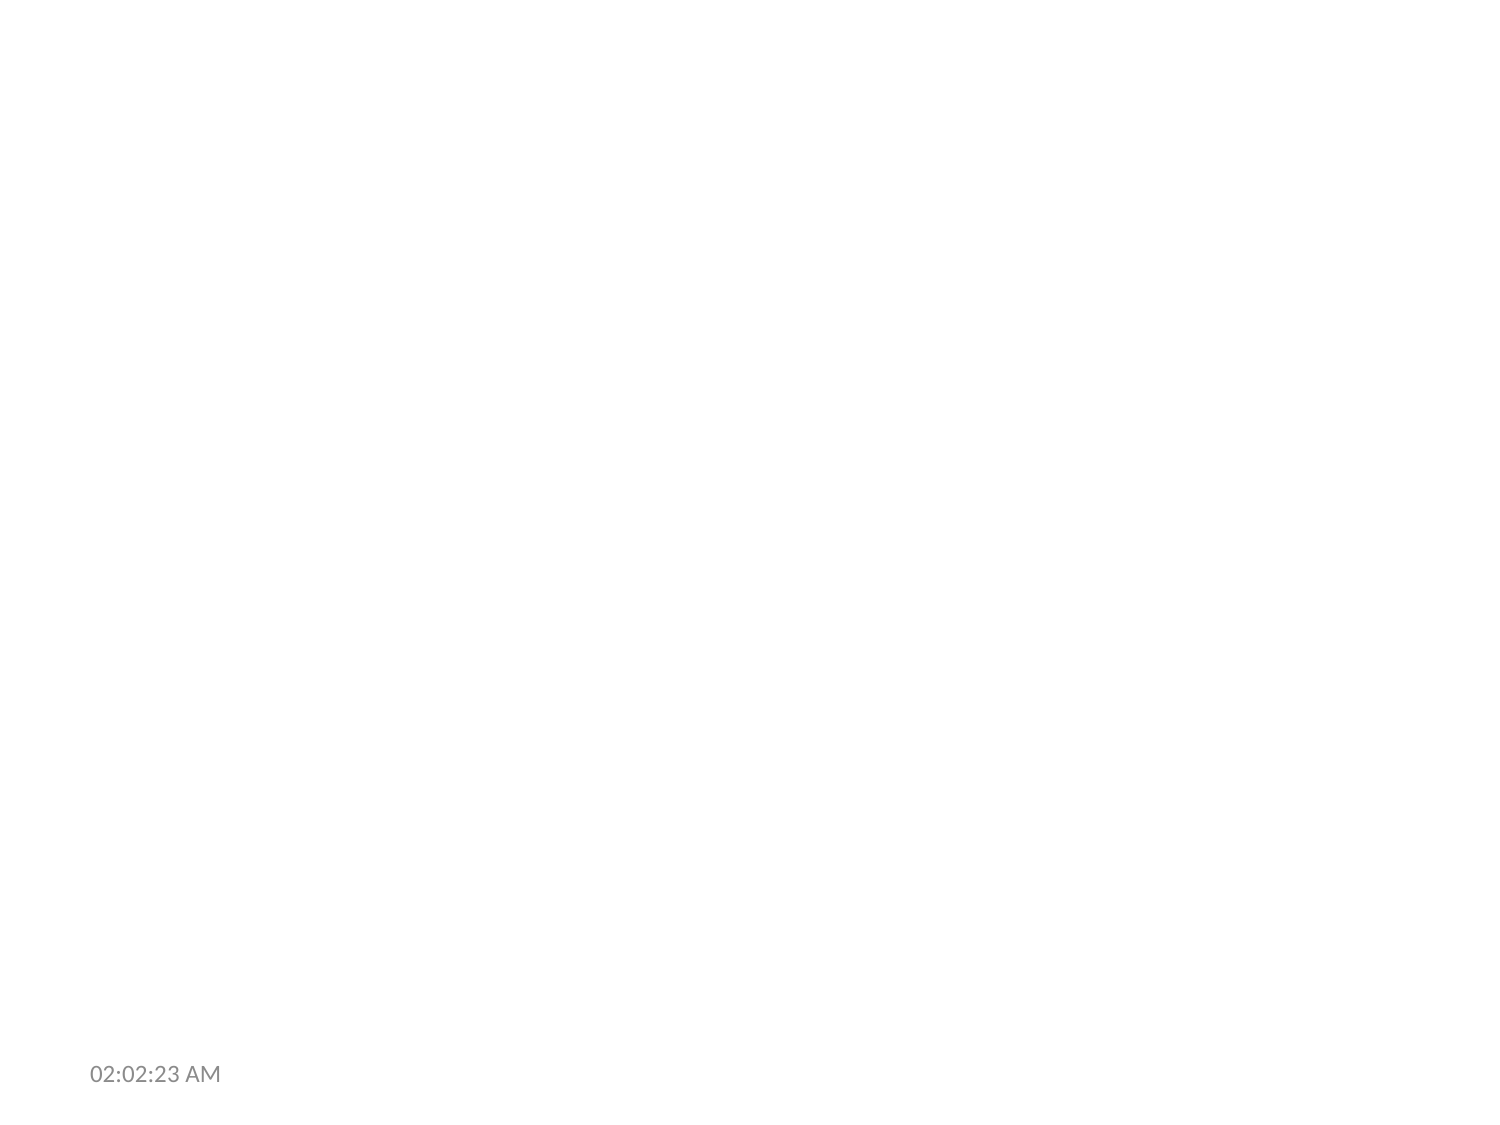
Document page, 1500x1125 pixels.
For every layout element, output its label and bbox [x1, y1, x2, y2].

slide_number [75, 1042, 425, 1103]
